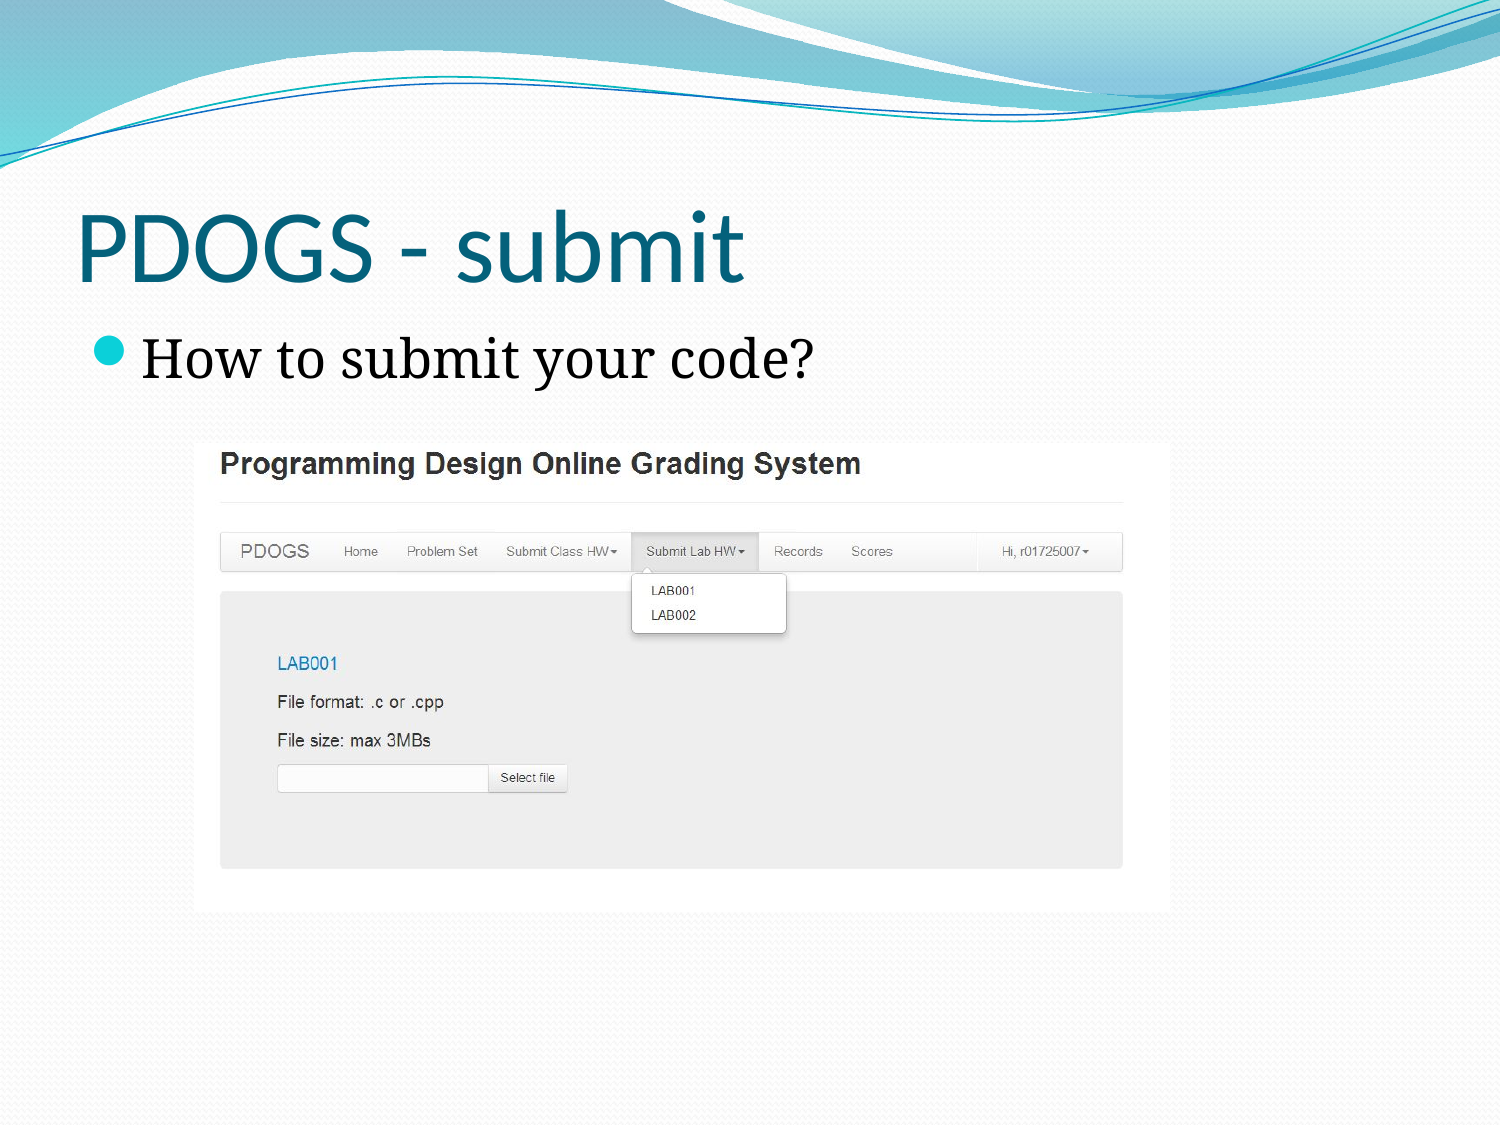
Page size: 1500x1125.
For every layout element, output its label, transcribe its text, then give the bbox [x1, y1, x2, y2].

title PDOGS - submit [75, 115, 1425, 303]
list How to submit your code? [75, 317, 1425, 1038]
picture [194, 443, 1170, 912]
